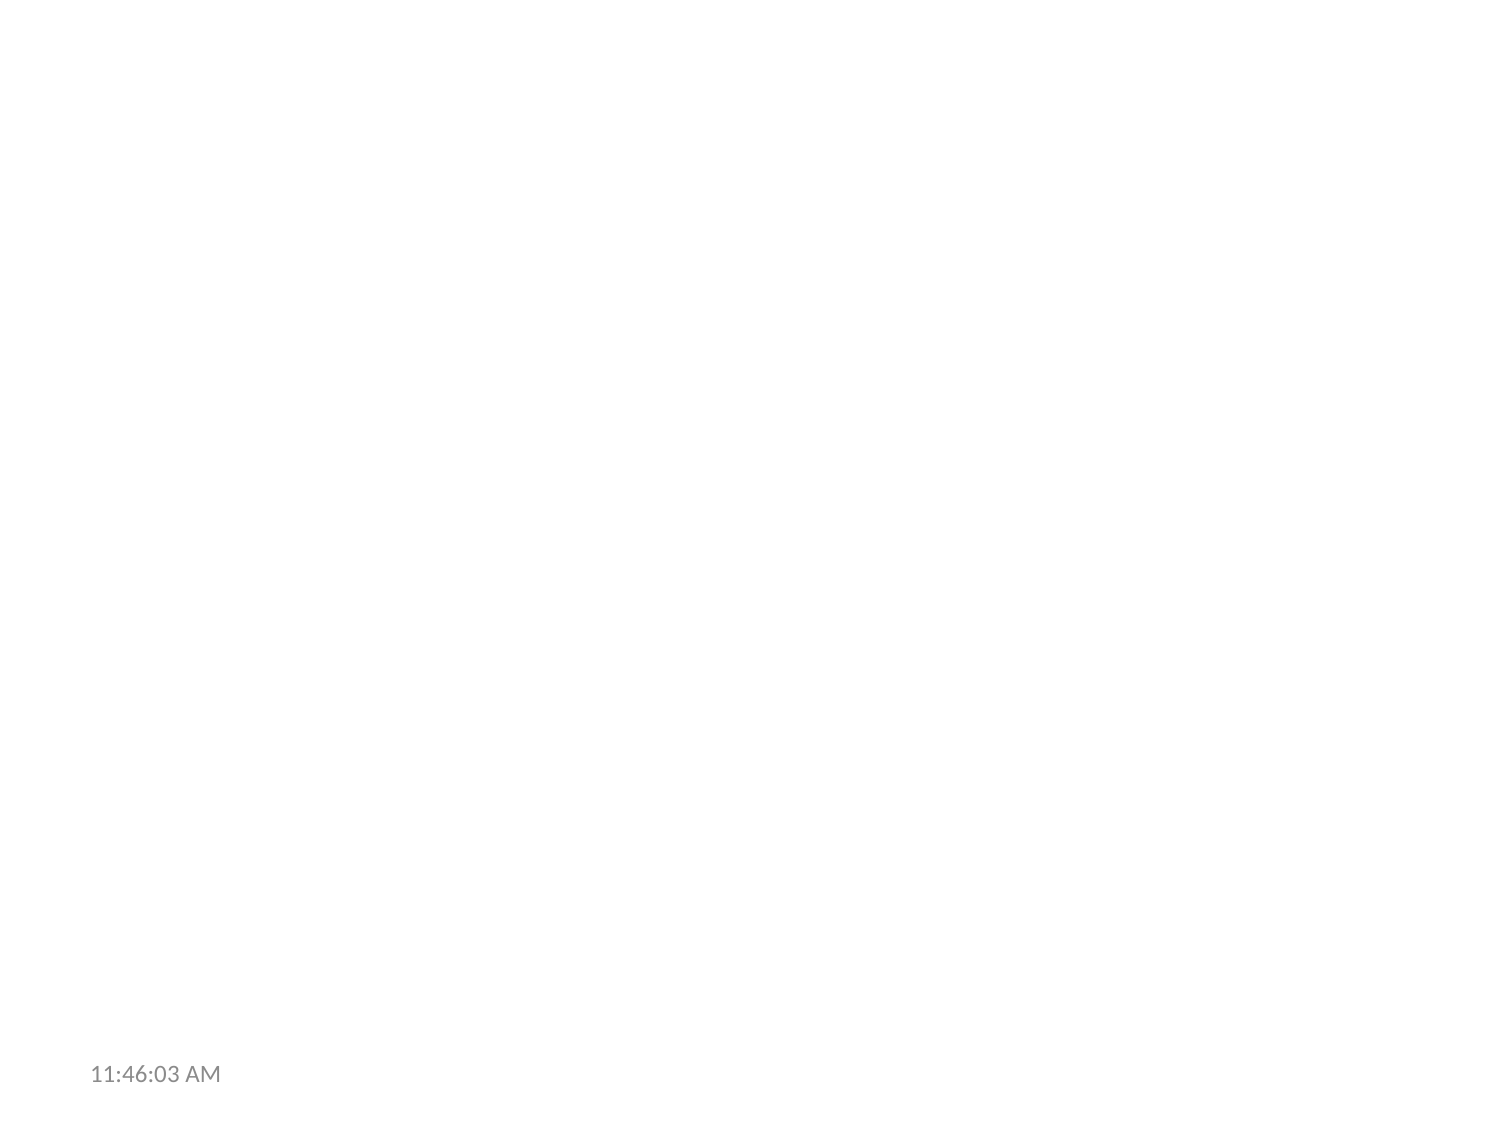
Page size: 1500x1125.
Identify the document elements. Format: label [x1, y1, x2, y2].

slide_number [75, 1042, 425, 1103]
